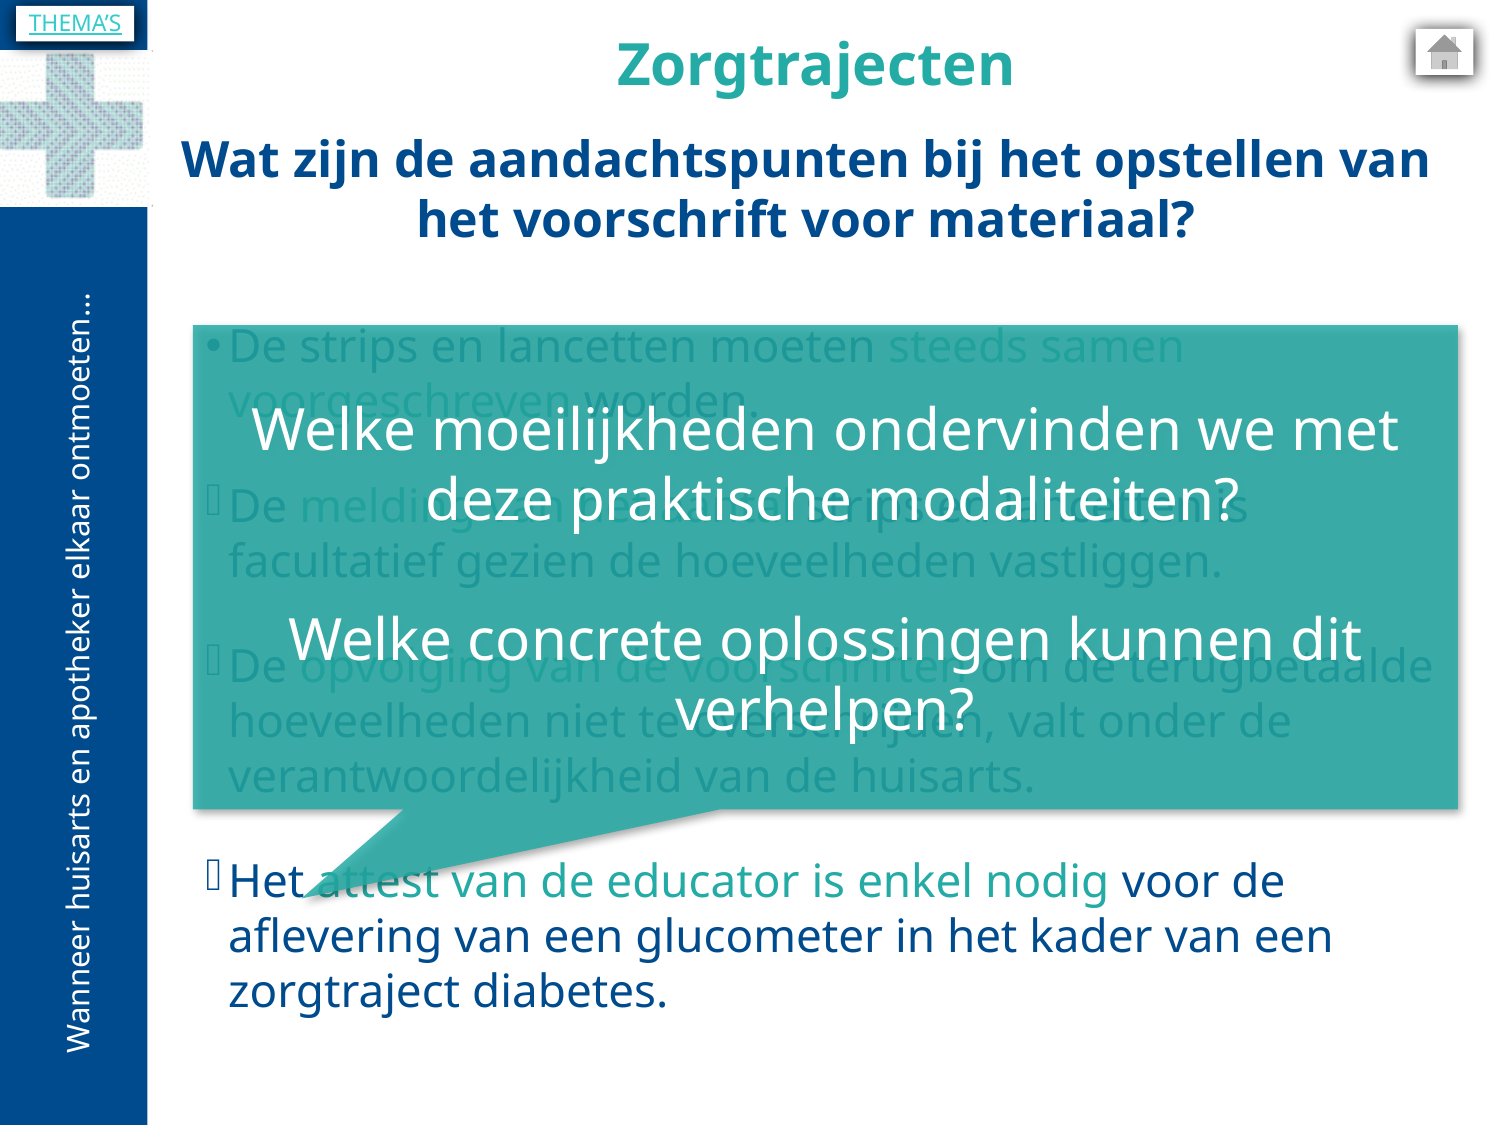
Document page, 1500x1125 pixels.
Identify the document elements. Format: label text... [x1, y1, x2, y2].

list Zorgtrajecten [174, 28, 1458, 120]
picture [0, 50, 154, 207]
list De strips en lancetten moeten steeds samen voorgeschreven worden. De melding van het aantal strips en lancetten is facultatief gezien de hoeveelheden vastliggen. De opvolging van de voorschriften om de terugbetaalde hoeveelheden niet te overschrijden, valt onder de verantwoordelijkheid van de huisarts. Het attest van de educator is enkel nodig voor de aflevering van een glucometer in het kader van een zorgtraject diabetes. [190, 309, 1458, 1125]
text_box Welke moeilijkheden ondervinden we met deze praktische modaliteiten? Welke concrete oplossingen kunnen dit verhelpen? [192, 324, 1459, 900]
text_box Wat zijn de aandachtspunten bij het opstellen van het voorschrift voor materiaal? [154, 120, 1458, 255]
text_box [1415, 28, 1474, 76]
text_box THEMA’S [15, 5, 135, 42]
